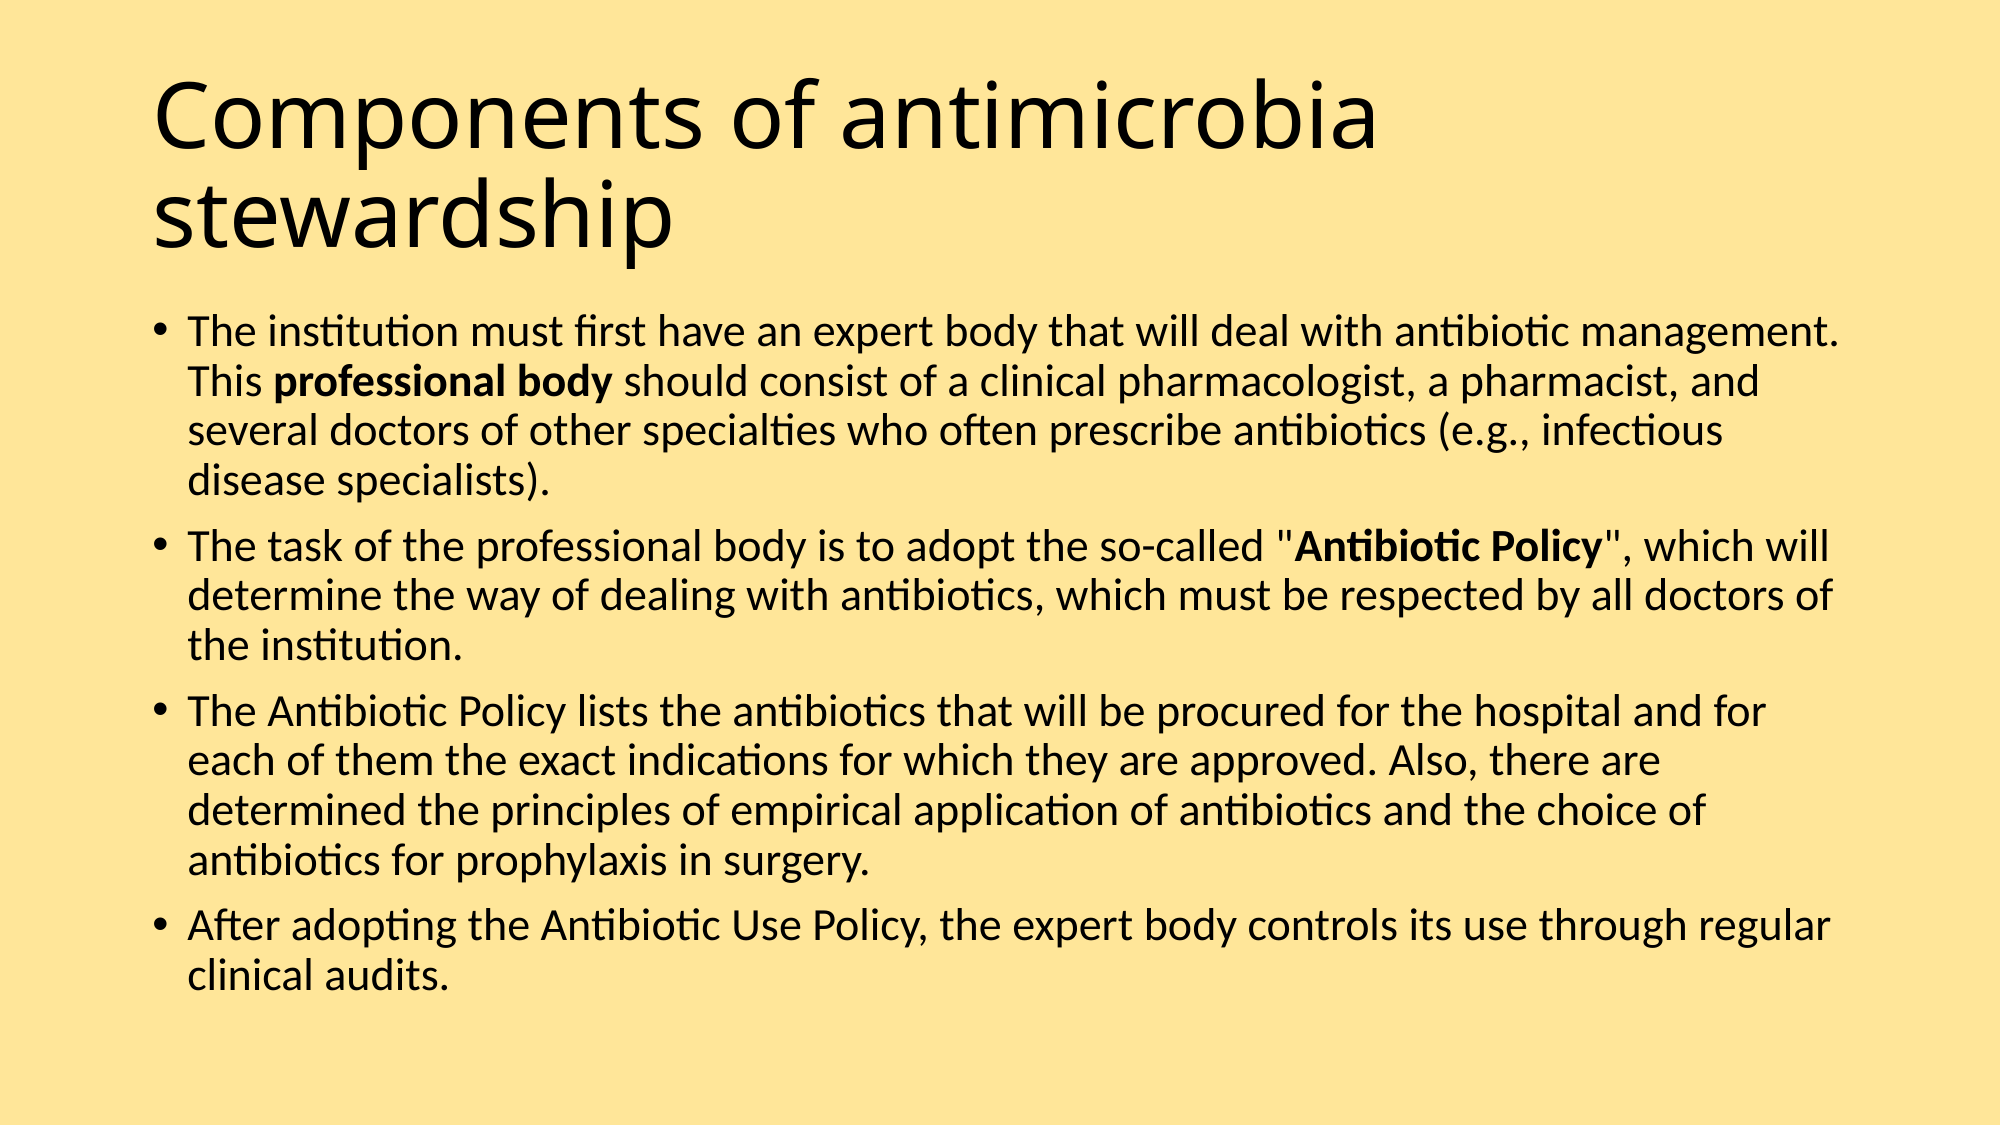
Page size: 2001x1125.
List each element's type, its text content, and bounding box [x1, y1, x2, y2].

list The institution must first have an expert body that will deal with antibiotic management. This professional body should consist of a clinical pharmacologist, a pharmacist, and several doctors of other specialties who often prescribe antibiotics (e.g., infectious disease specialists). The task of the professional body is to adopt the so-called "Antibiotic Policy", which will determine the way of dealing with antibiotics, which must be respected by all doctors of the institution. The Antibiotic Policy lists the antibiotics that will be procured for the hospital and for each of them the exact indications for which they are approved. Also, there are determined the principles of empirical application of antibiotics and the choice of antibiotics for prophylaxis in surgery. After adopting the Antibiotic Use Policy, the expert body controls its use through regular clinical audits. [137, 299, 1863, 1014]
title Components of antimicrobia stewardship [137, 59, 1863, 278]
